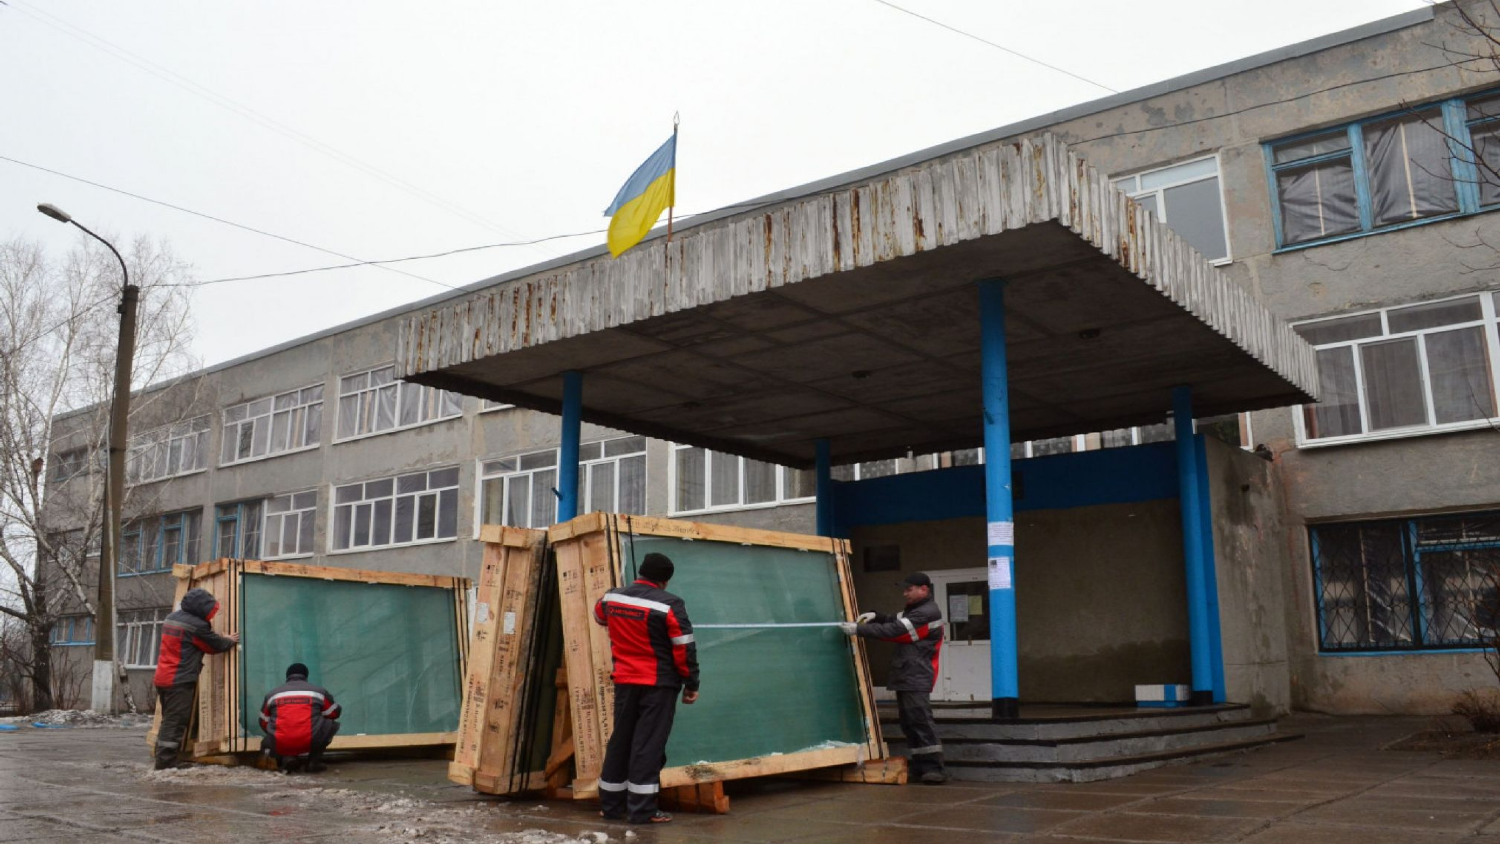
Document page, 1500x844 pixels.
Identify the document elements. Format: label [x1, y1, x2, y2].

list [0, 0, 1500, 844]
